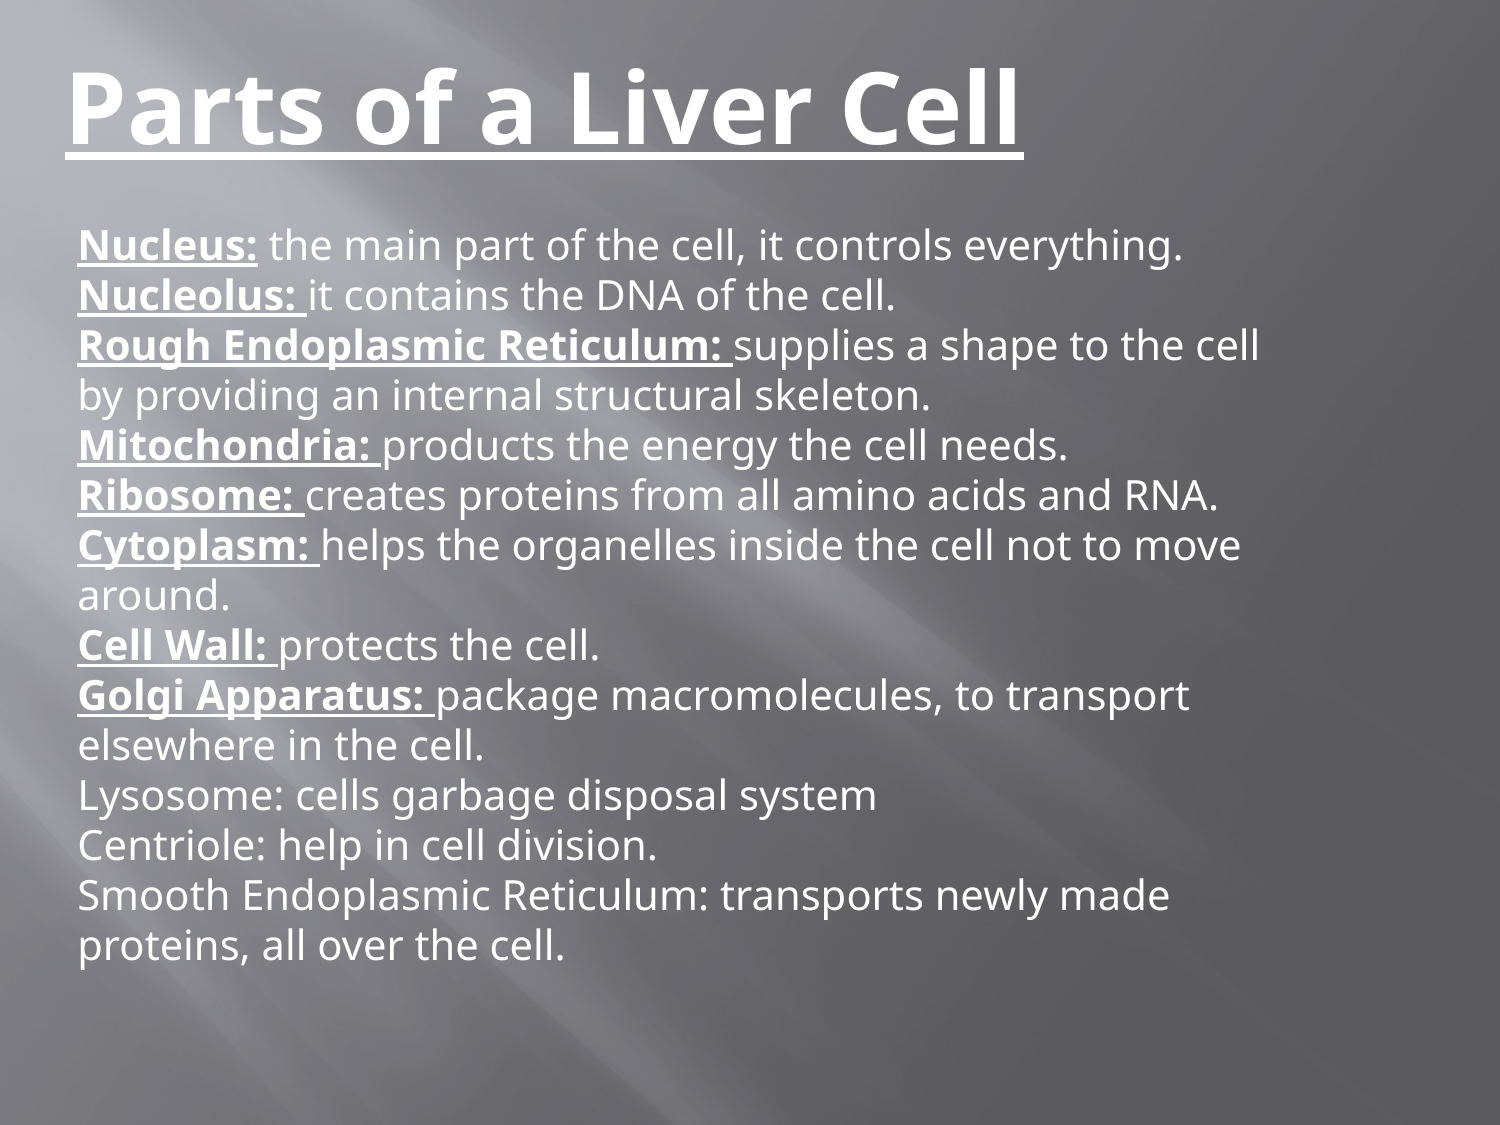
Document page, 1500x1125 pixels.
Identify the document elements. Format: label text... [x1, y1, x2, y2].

text_box Nucleus: the main part of the cell, it controls everything. Nucleolus: it contains the DNA of the cell. Rough Endoplasmic Reticulum: supplies a shape to the cell by providing an internal structural skeleton. Mitochondria: products the energy the cell needs. Ribosome: creates proteins from all amino acids and RNA. Cytoplasm: helps the organelles inside the cell not to move around. Cell Wall: protects the cell. Golgi Apparatus: package macromolecules, to transport elsewhere in the cell. Lysosome: cells garbage disposal system Centriole: help in cell division. Smooth Endoplasmic Reticulum: transports newly made proteins, all over the cell. [62, 211, 1288, 1125]
text_box Parts of a Liver Cell [50, 37, 1125, 173]
